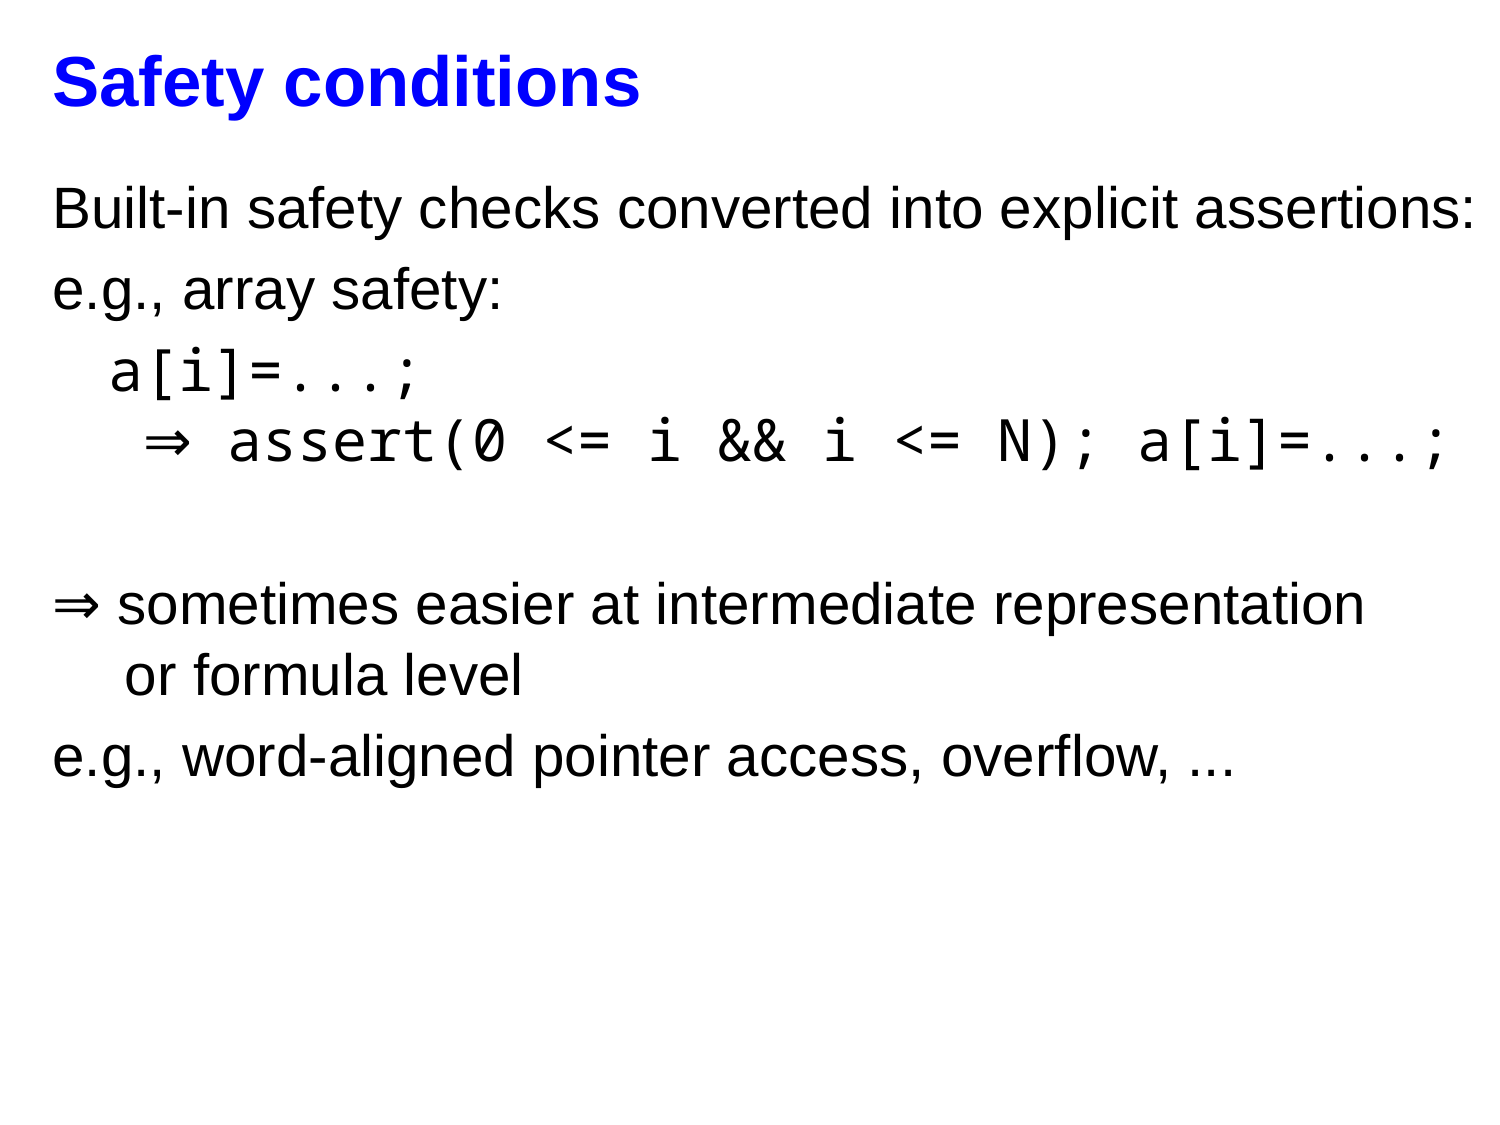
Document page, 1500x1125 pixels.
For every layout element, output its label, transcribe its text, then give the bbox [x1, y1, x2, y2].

title Safety conditions [37, 19, 1476, 138]
list Built-in safety checks converted into explicit assertions: e.g., array safety: a[i]=...; ⇒ assert(0 <= i && i <= N); a[i]=...; ⇒ sometimes easier at intermediate representation or formula level e.g., word-aligned pointer access, overflow, ... [37, 162, 1500, 1051]
